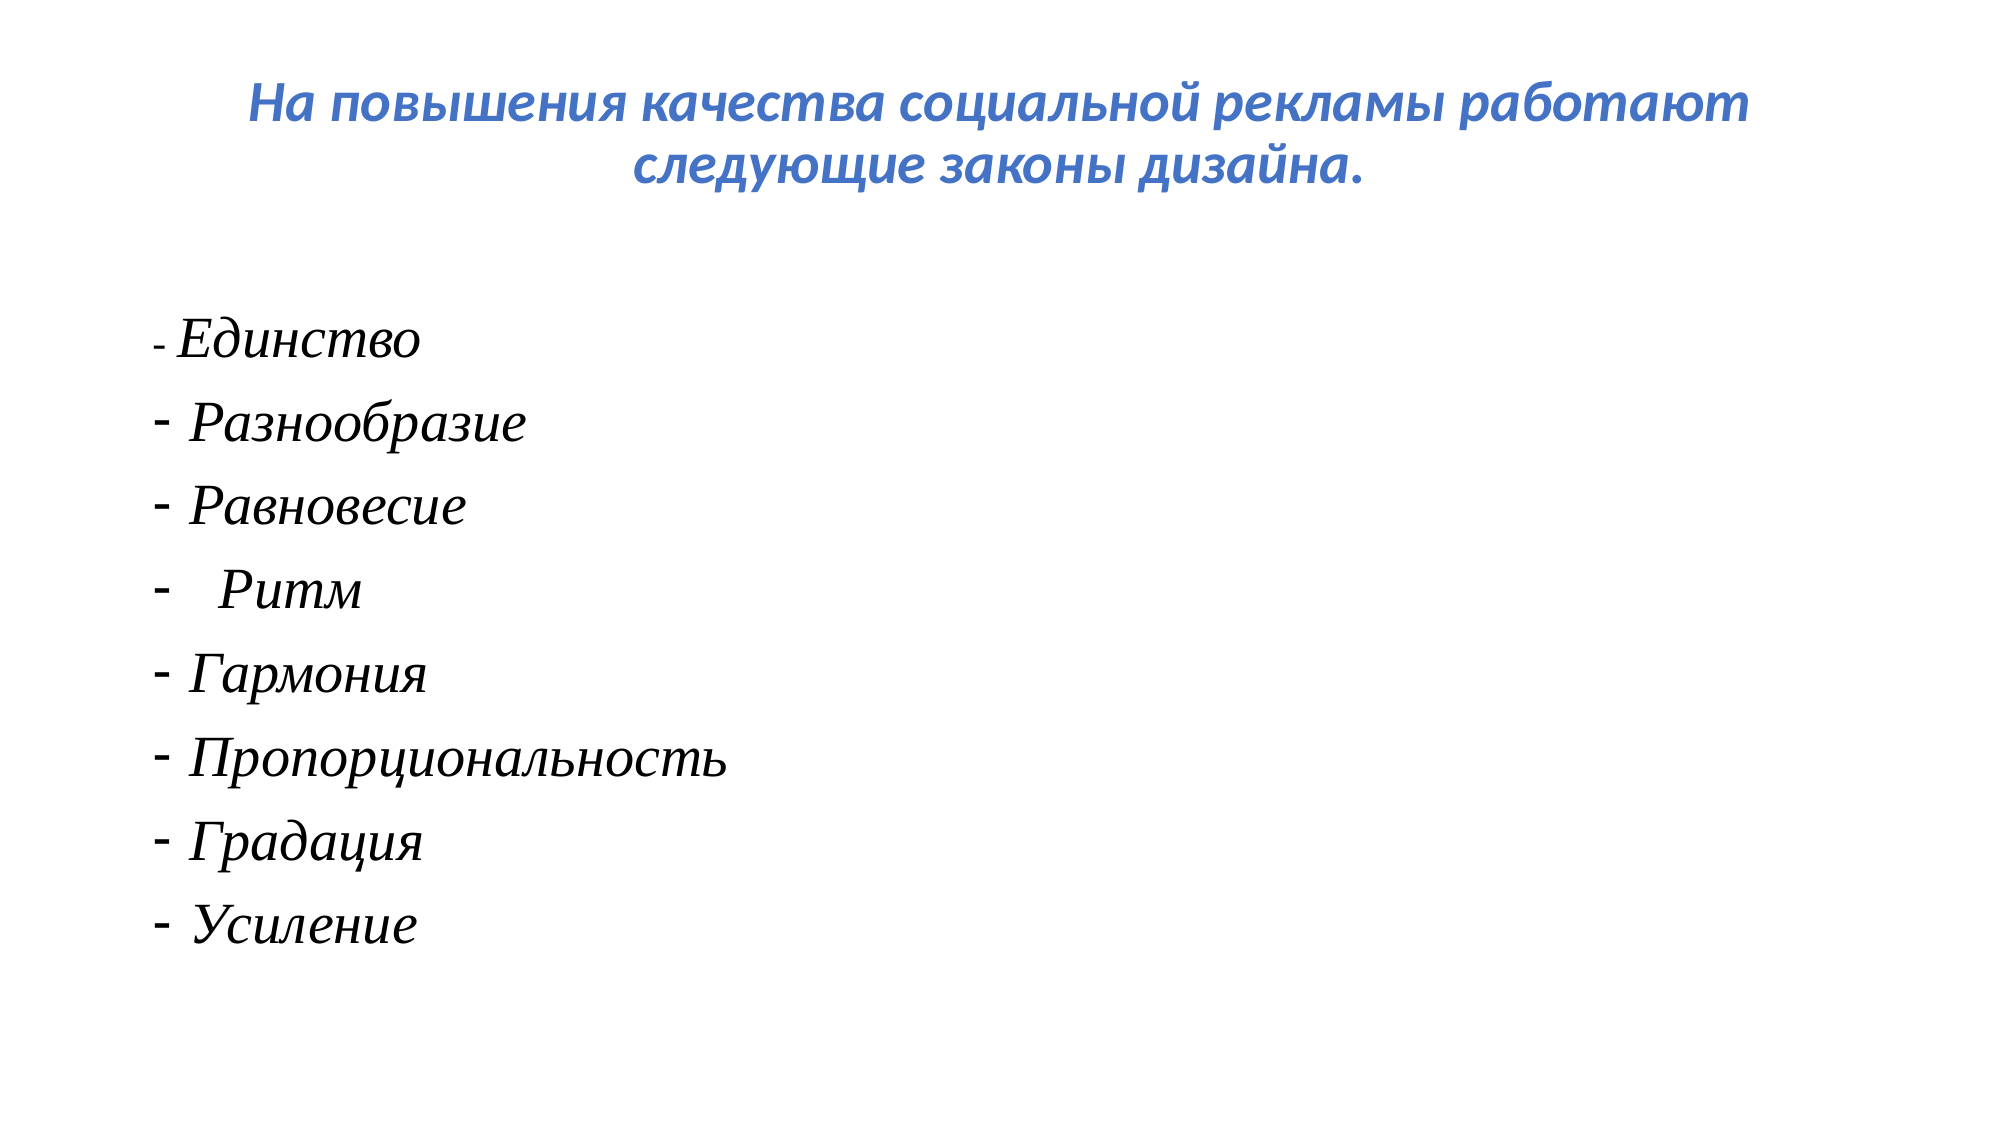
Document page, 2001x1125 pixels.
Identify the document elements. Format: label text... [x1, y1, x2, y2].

title На повышения качества социальной рекламы работают следующие законы дизайна. [137, 59, 1863, 278]
list - Единство Разнообразие Равновесие Ритм Гармония Пропорциональность Градация Усиление [137, 299, 1863, 1014]
